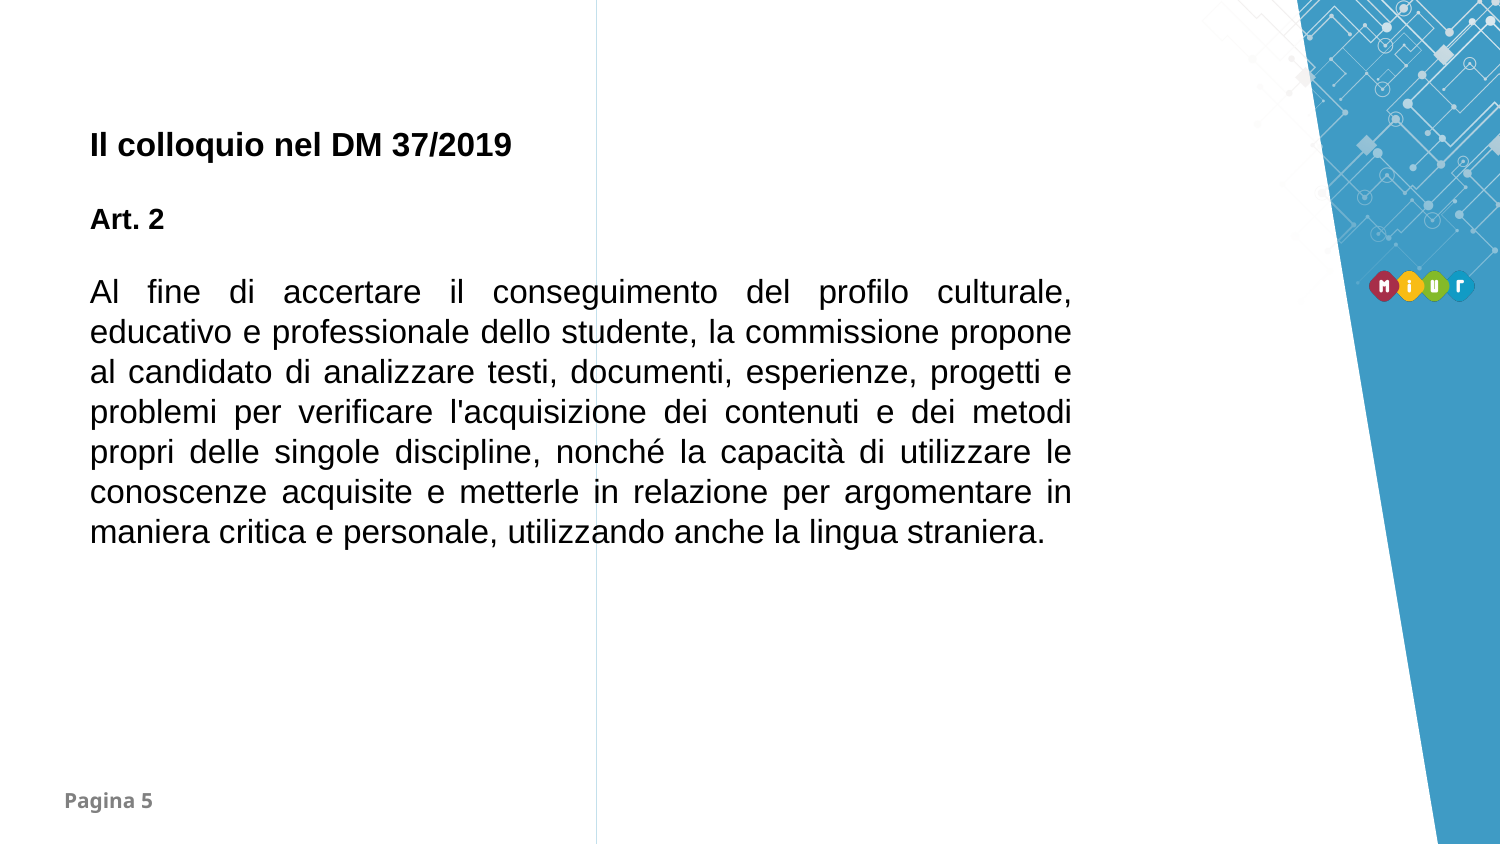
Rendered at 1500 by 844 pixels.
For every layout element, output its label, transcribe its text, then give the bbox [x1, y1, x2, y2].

picture [1017, 0, 1500, 341]
text_box Il colloquio nel DM 37/2019 [74, 115, 1425, 303]
text_box Art. 2 Al fine di accertare il conseguimento del profilo culturale, educativo e professionale dello studente, la commissione propone al candidato di analizzare testi, documenti, esperienze, progetti e problemi per verificare l'acquisizione dei contenuti e dei metodi propri delle singole discipline, nonché la capacità di utilizzare le conoscenze acquisite e metterle in relazione per argomentare in maniera critica e personale, utilizzando anche la lingua straniera. [74, 193, 1089, 558]
